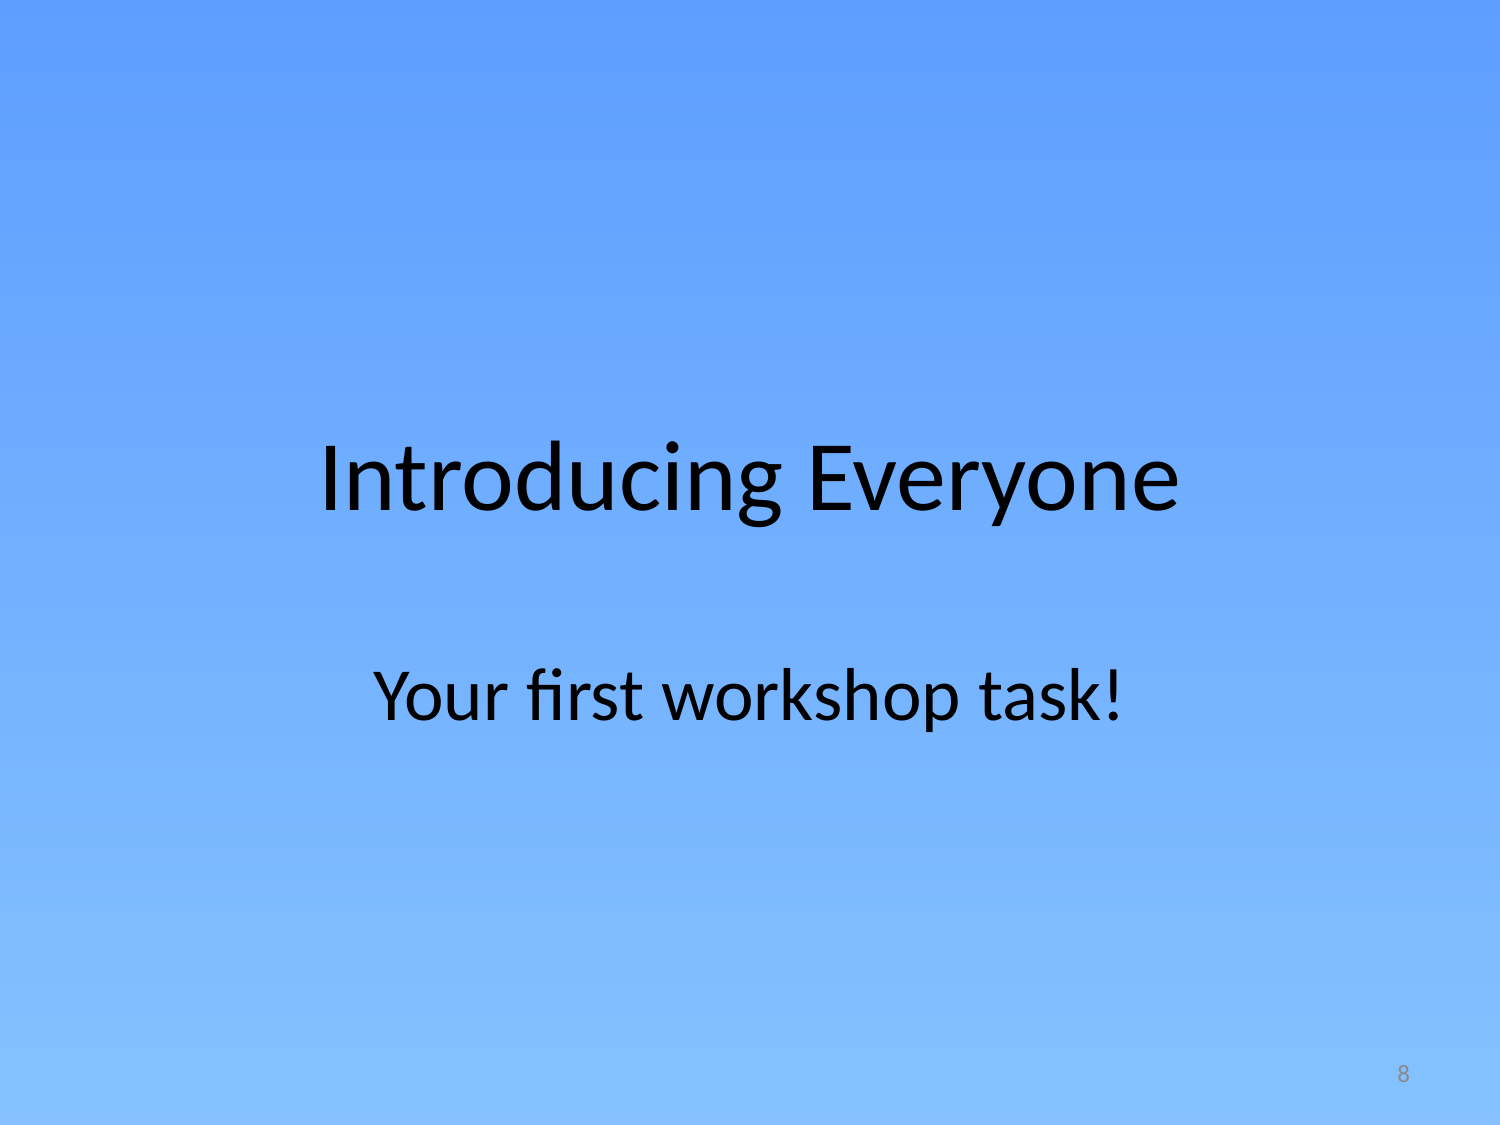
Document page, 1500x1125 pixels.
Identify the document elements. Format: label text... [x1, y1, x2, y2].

title Introducing Everyone [112, 349, 1388, 591]
slide_number 8 [1074, 1042, 1425, 1103]
subtitle Your first workshop task! [224, 637, 1276, 926]
